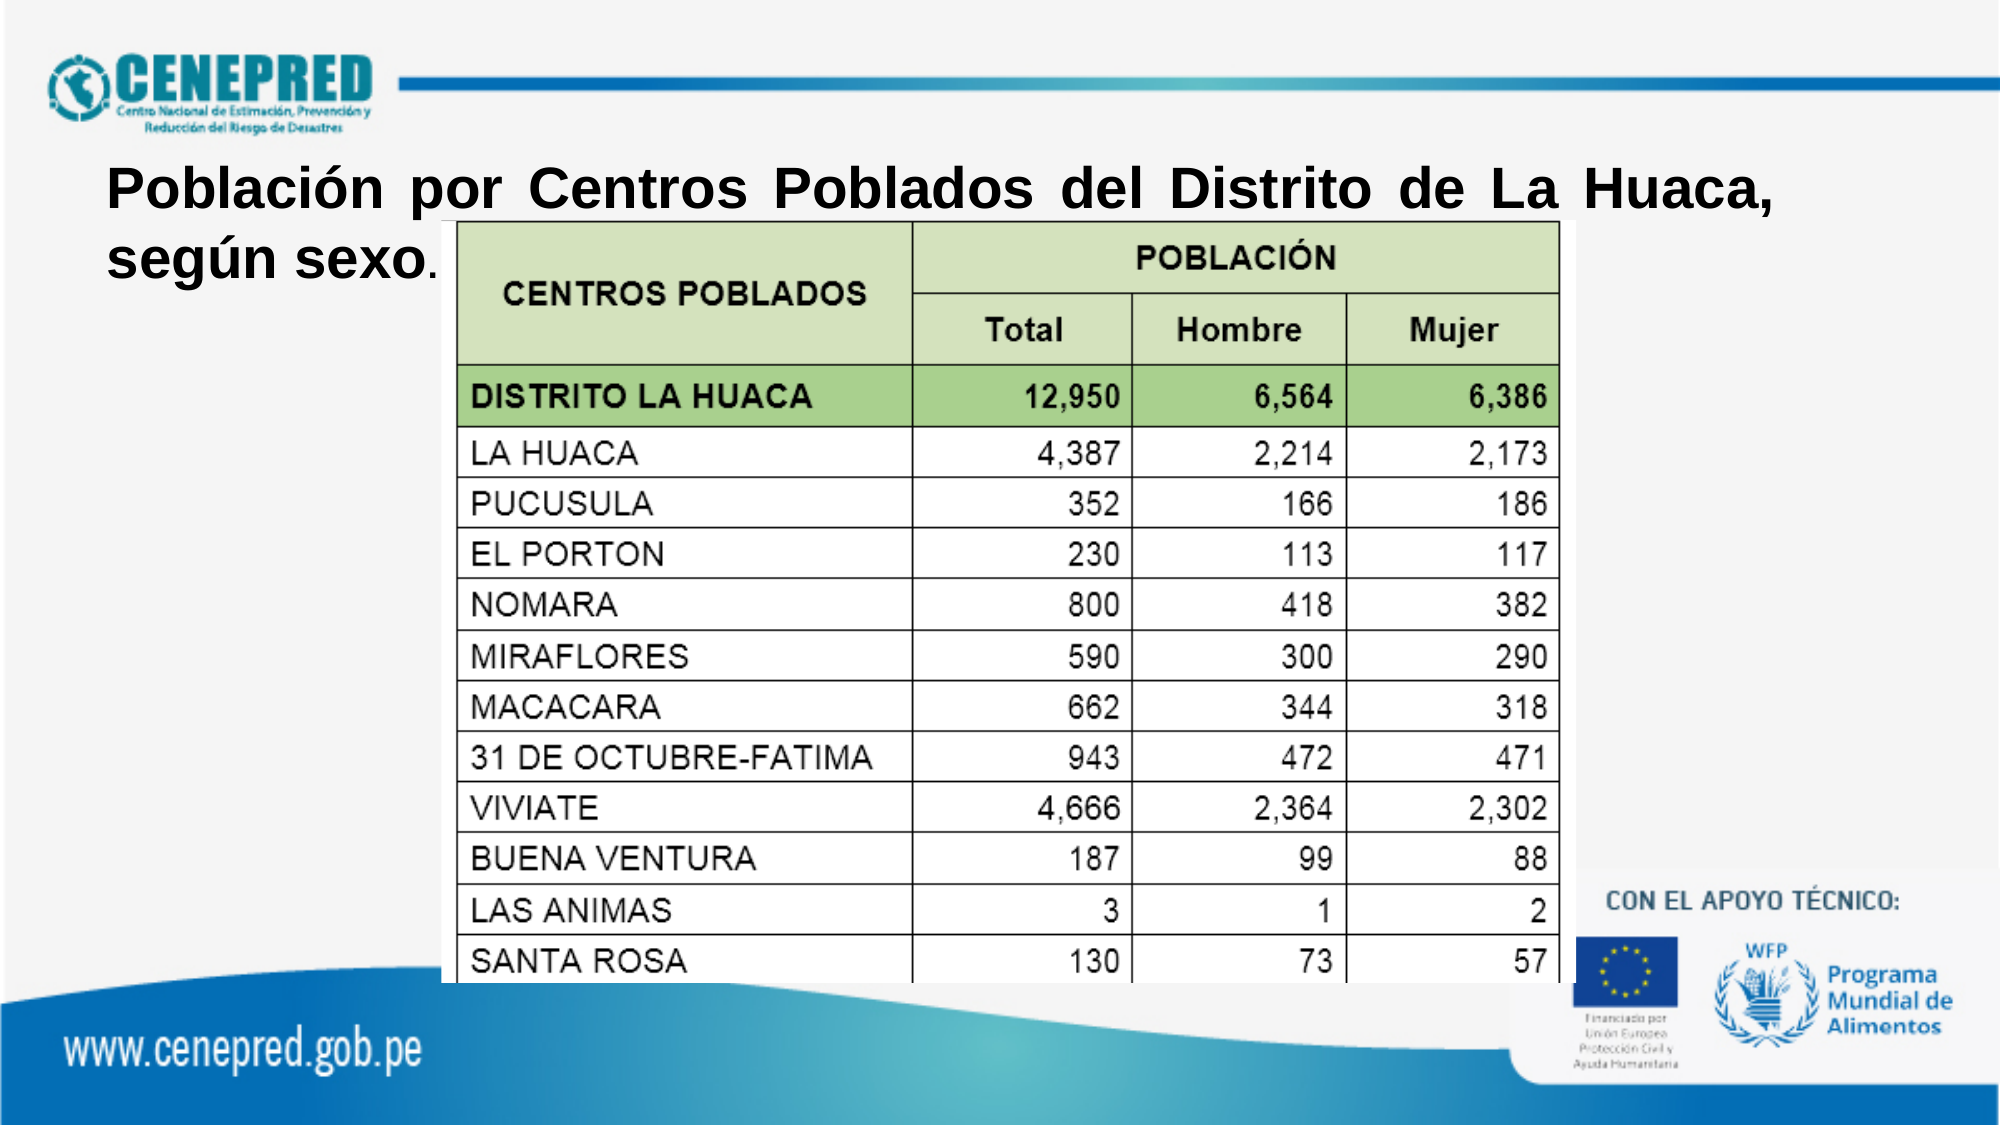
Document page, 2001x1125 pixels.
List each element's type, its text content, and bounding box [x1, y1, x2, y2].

text_box Población por Centros Poblados del Distrito de La Huaca, según sexo. [0, 142, 1792, 298]
picture [0, 0, 2000, 1125]
